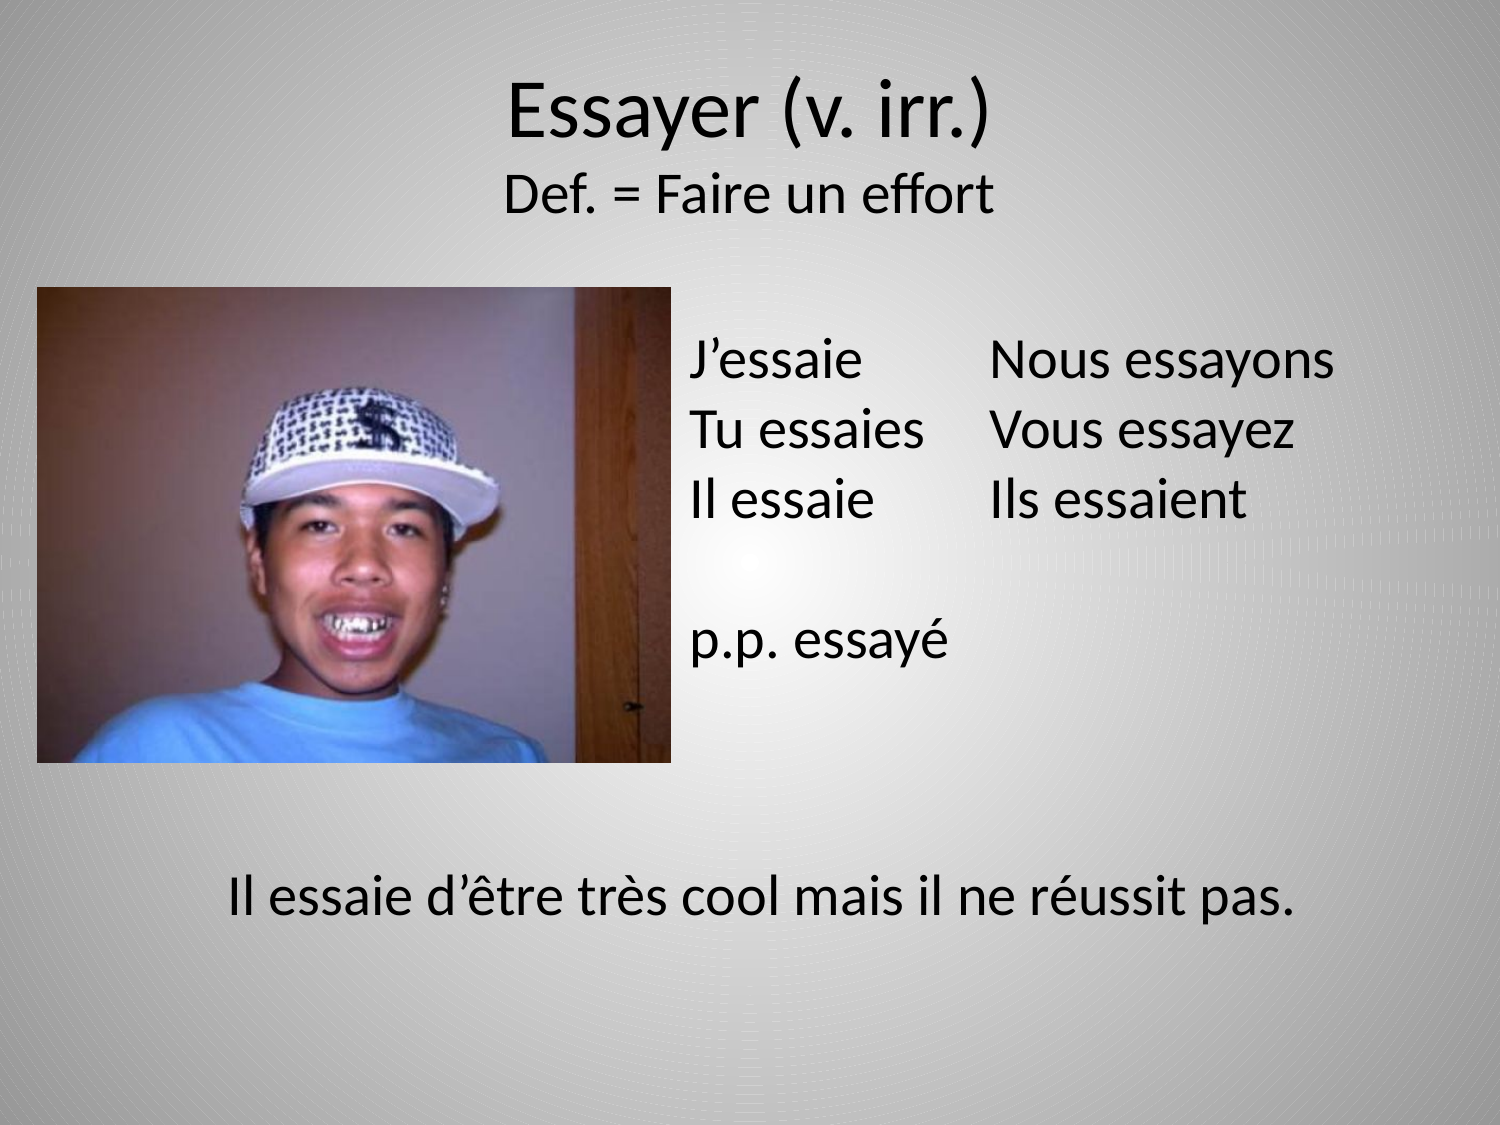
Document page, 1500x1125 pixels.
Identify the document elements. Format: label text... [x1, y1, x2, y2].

title Essayer (v. irr.) Def. = Faire un effort [75, 45, 1425, 233]
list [37, 287, 671, 763]
text_box Il essaie d’être très cool mais il ne réussit pas. [99, 849, 1438, 935]
text_box J’essaie Nous essayons Tu essaies Vous essayez Il essaie Ils essaient p.p. essayé [676, 312, 1413, 678]
